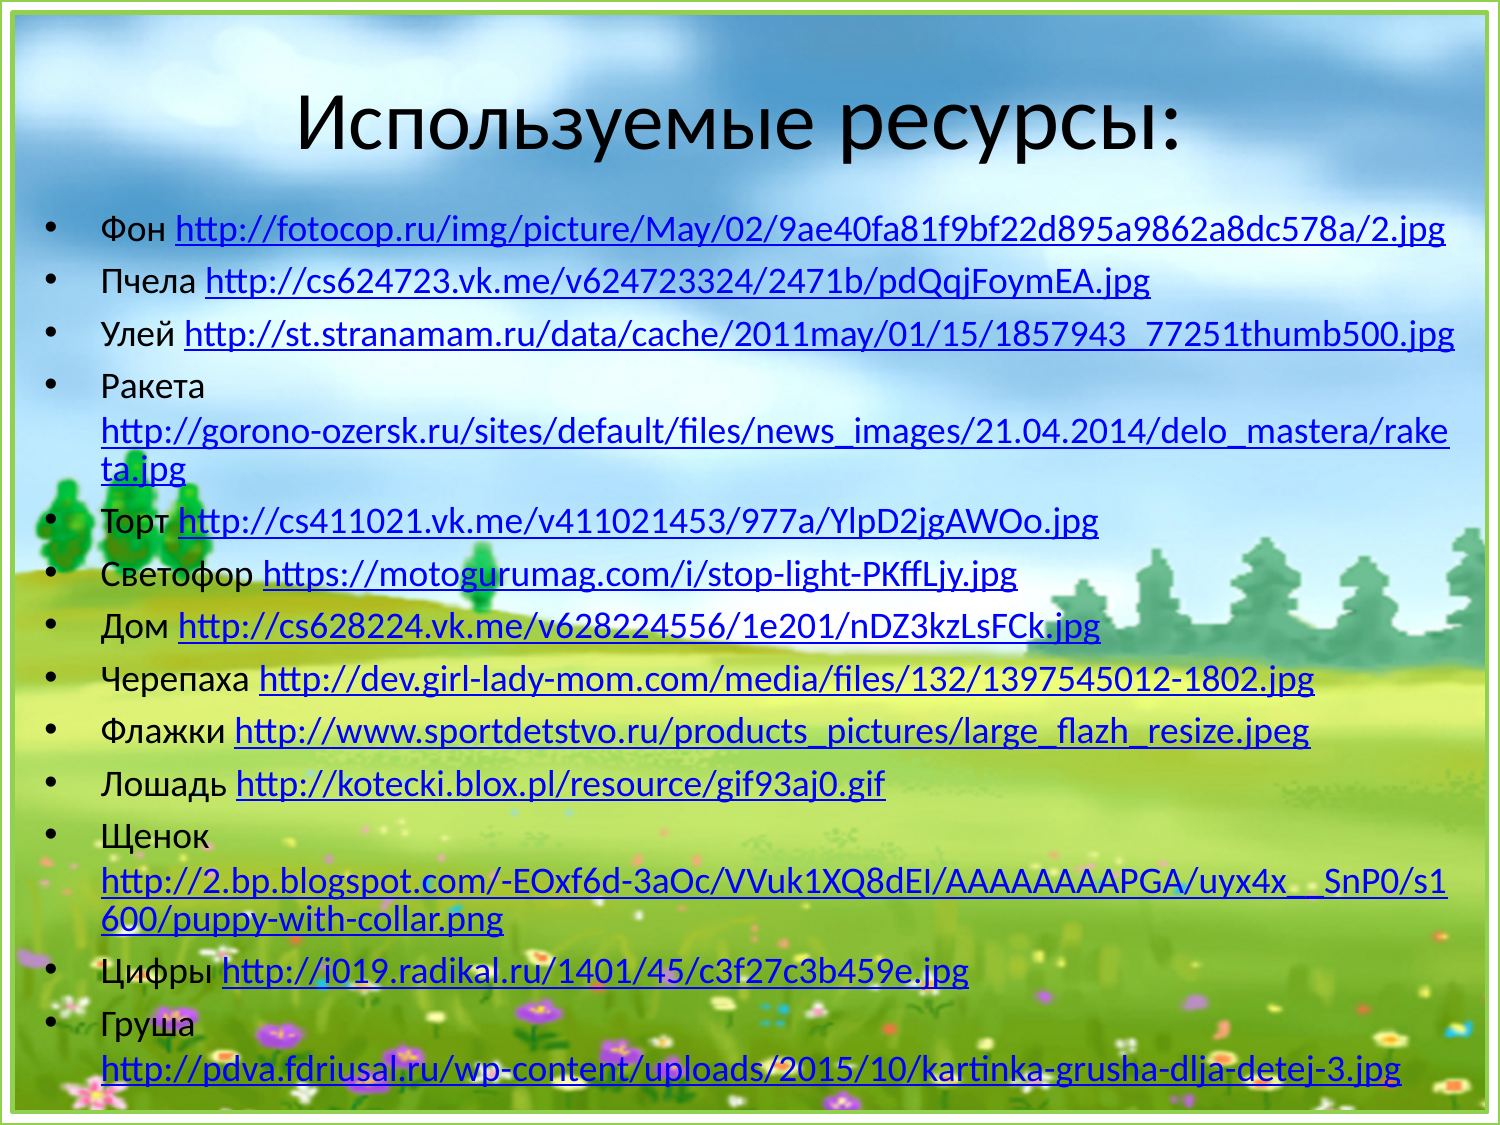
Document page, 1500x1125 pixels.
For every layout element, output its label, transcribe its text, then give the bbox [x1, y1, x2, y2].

title Используемые ресурсы: [64, 18, 1416, 196]
list Фон http://fotocop.ru/img/picture/May/02/9ae40fa81f9bf22d895a9862a8dc578a/2.jpg Пчела http://cs624723.vk.me/v624723324/2471b/pdQqjFoymEA.jpg Улей http://st.stranamam.ru/data/cache/2011may/01/15/1857943_77251thumb500.jpg Ракета http://gorono-ozersk.ru/sites/default/files/news_images/21.04.2014/delo_mastera/raketa.jpg Торт http://cs411021.vk.me/v411021453/977a/YlpD2jgAWOo.jpg Светофор https://motogurumag.com/i/stop-light-PKffLjy.jpg Дом http://cs628224.vk.me/v628224556/1e201/nDZ3kzLsFCk.jpg Черепаха http://dev.girl-lady-mom.com/media/files/132/1397545012-1802.jpg Флажки http://www.sportdetstvo.ru/products_pictures/large_flazh_resize.jpeg Лошадь http://kotecki.blox.pl/resource/gif93aj0.gif Щенок http://2.bp.blogspot.com/-EOxf6d-3aOc/VVuk1XQ8dEI/AAAAAAAAPGA/uyx4x__SnP0/s1600/puppy-with-collar.png Цифры http://i019.radikal.ru/1401/45/c3f27c3b459e.jpg Грушаhttp://pdva.fdriusal.ru/wp-content/uploads/2015/10/kartinka-grusha-dlja-detej-3.jpg [29, 196, 1471, 1102]
picture [15, 15, 1485, 1110]
